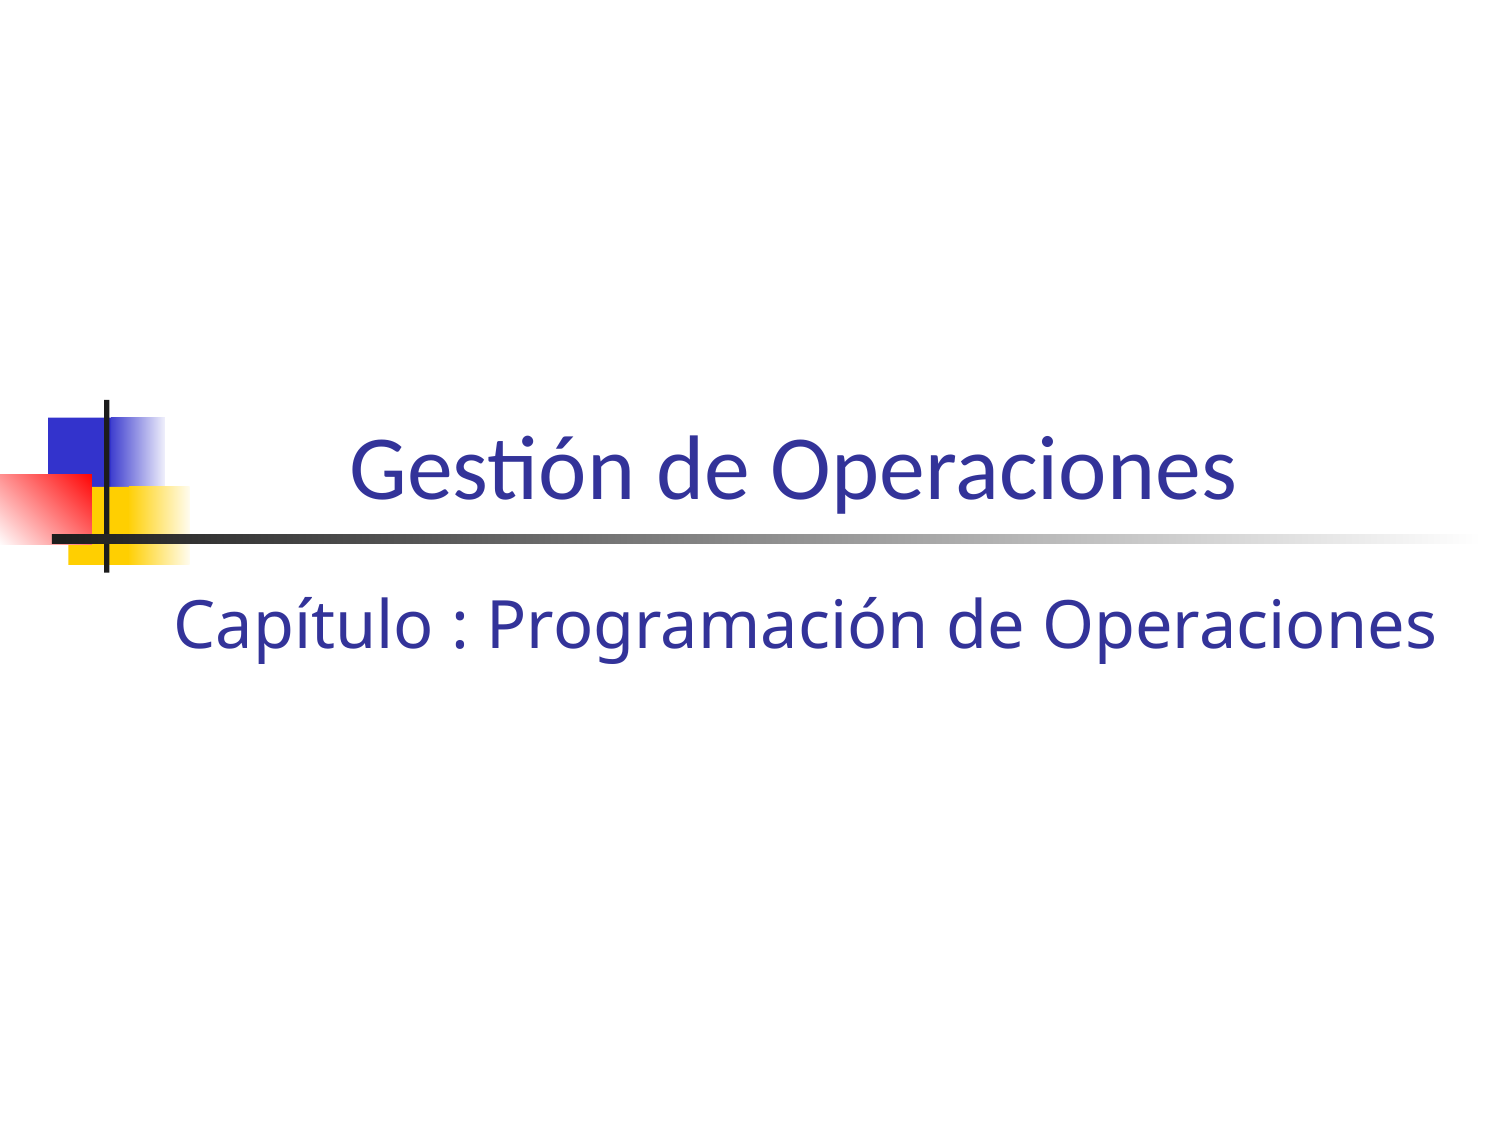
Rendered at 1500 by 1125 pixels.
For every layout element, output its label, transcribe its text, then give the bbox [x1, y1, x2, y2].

title Gestión de Operaciones [174, 337, 1413, 526]
text_box Capítulo : Programación de Operaciones [137, 574, 1475, 670]
